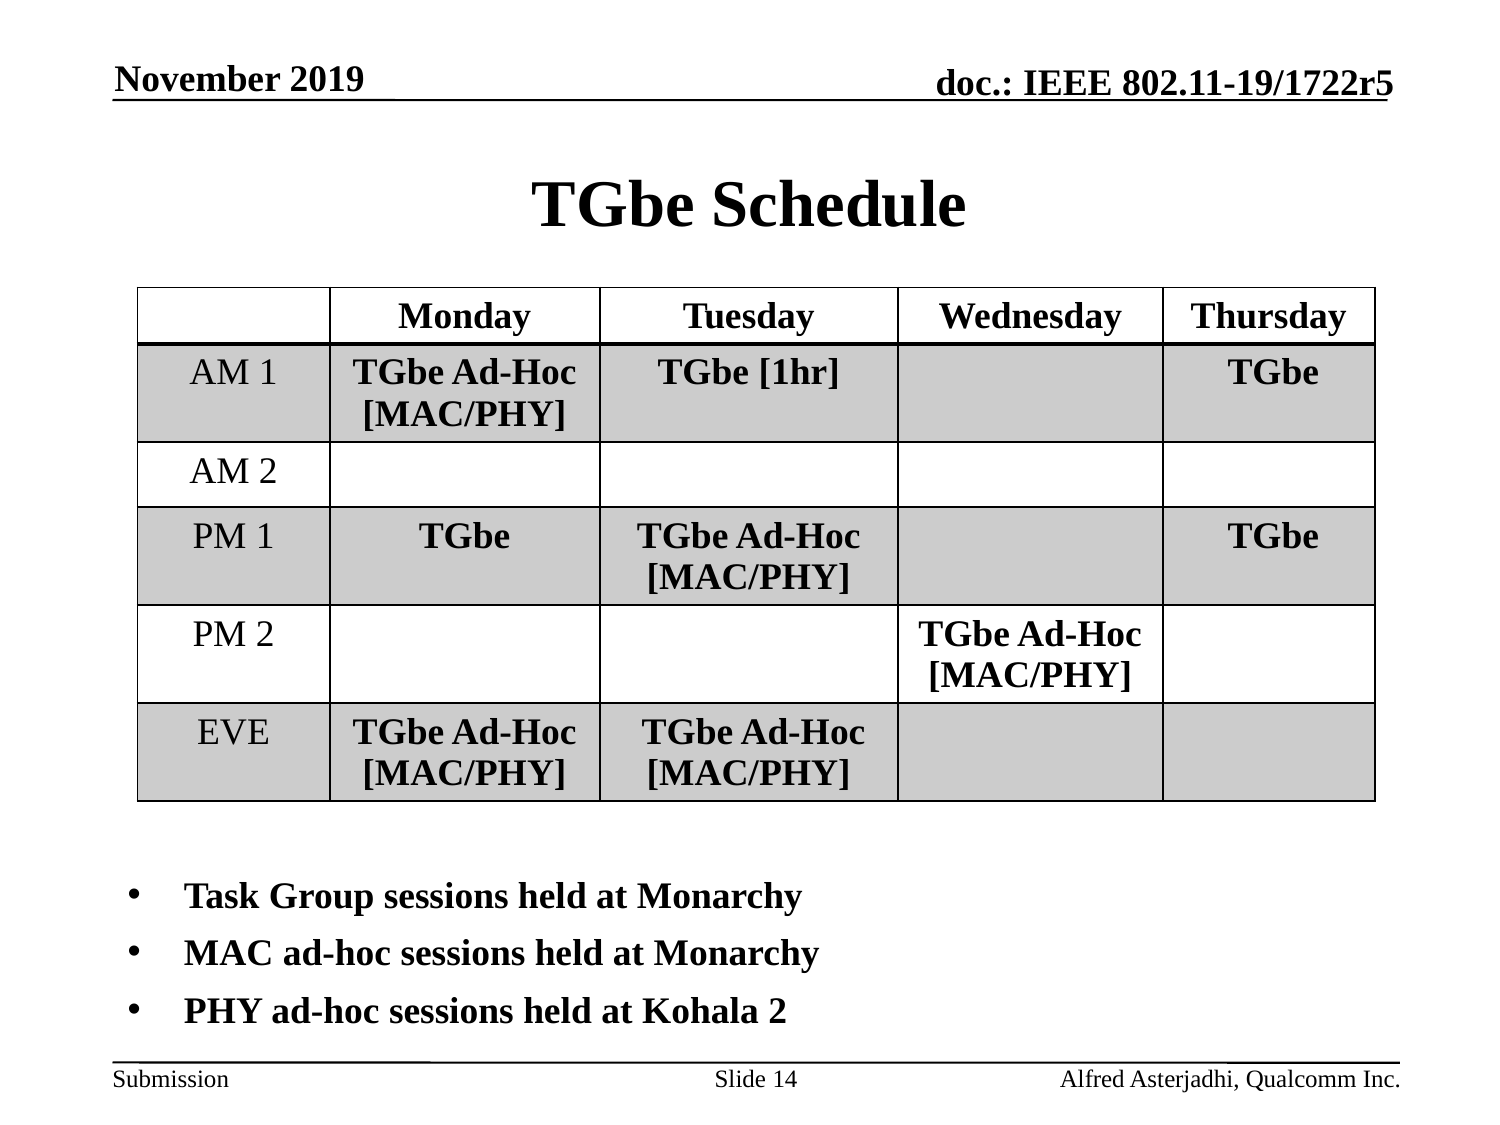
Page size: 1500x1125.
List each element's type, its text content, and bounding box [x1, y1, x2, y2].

table_cell AM 1 [138, 346, 329, 441]
table_cell TGbe [1164, 346, 1374, 441]
table_cell PM 2 [138, 606, 329, 702]
table_cell [1164, 443, 1374, 506]
table_header [138, 288, 329, 342]
table_cell TGbe Ad-Hoc [MAC/PHY] [331, 704, 599, 800]
slide_number Slide 14 [712, 1061, 800, 1123]
table_cell [899, 443, 1162, 506]
table_cell [331, 443, 599, 506]
table_cell TGbe Ad-Hoc [MAC/PHY] [601, 508, 897, 604]
table_header Monday [331, 288, 599, 342]
table_cell TGbe [1hr] [601, 346, 897, 441]
table_cell TGbe Ad-Hoc [MAC/PHY] [601, 704, 897, 800]
table_cell TGbe [331, 508, 599, 604]
table_cell AM 2 [138, 443, 329, 506]
table_cell [1164, 704, 1374, 800]
table_cell TGbe Ad-Hoc [MAC/PHY] [331, 346, 599, 441]
table_cell TGbe [1164, 508, 1374, 604]
table_header Thursday [1164, 288, 1374, 342]
table_cell PM 1 [138, 508, 329, 604]
table_header Wednesday [899, 288, 1162, 342]
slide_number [114, 54, 423, 100]
table_header Tuesday [601, 288, 897, 342]
footer Alfred Asterjadhi, Qualcomm Inc. [878, 1061, 1402, 1093]
table_cell [1164, 606, 1374, 702]
table_cell [331, 606, 599, 702]
list Task Group sessions held at Monarchy MAC ad-hoc sessions held at Monarchy PHY ad-hoc sessions held at Kohala 2 [112, 862, 1388, 1026]
table_cell [601, 606, 897, 702]
table_cell [601, 443, 897, 506]
table_cell [899, 704, 1162, 800]
table_cell [899, 346, 1162, 441]
table_cell TGbe Ad-Hoc [MAC/PHY] [899, 606, 1162, 702]
table_cell EVE [138, 704, 329, 800]
title TGbe Schedule [112, 112, 1388, 288]
table_cell [899, 508, 1162, 604]
